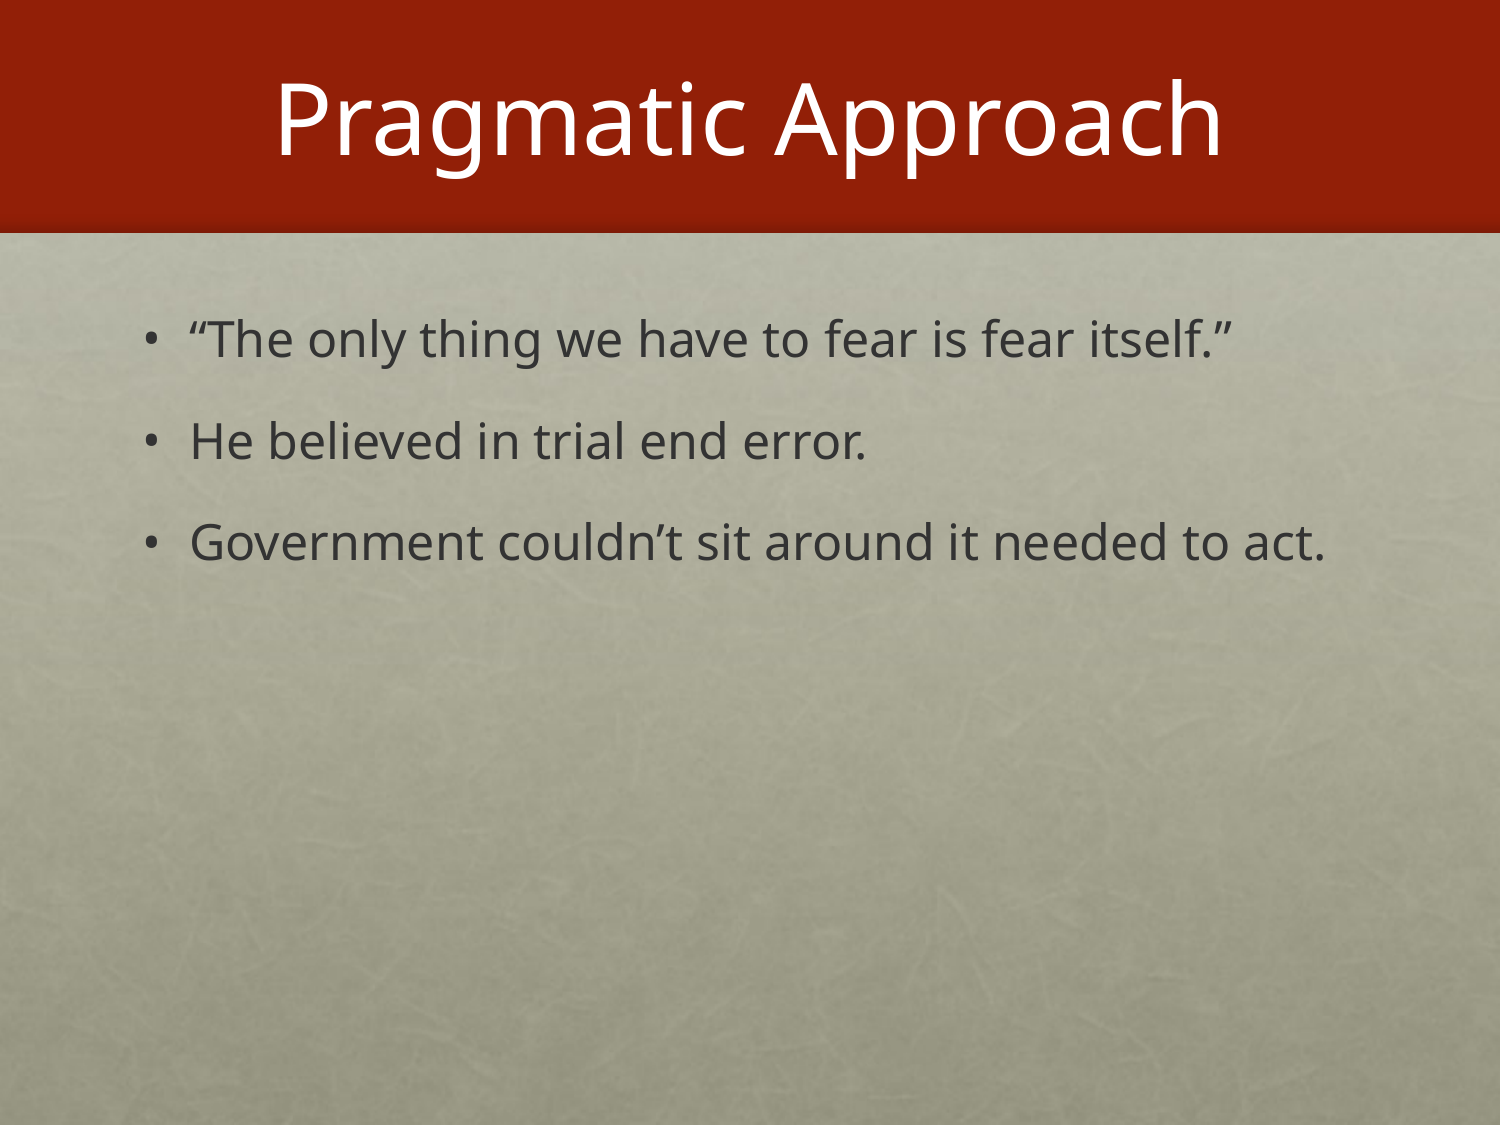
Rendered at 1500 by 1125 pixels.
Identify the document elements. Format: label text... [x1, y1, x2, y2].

list “The only thing we have to fear is fear itself.” He believed in trial end error. Government couldn’t sit around it needed to act. [127, 299, 1372, 1005]
picture [0, 214, 1500, 1125]
title Pragmatic Approach [127, 10, 1372, 221]
